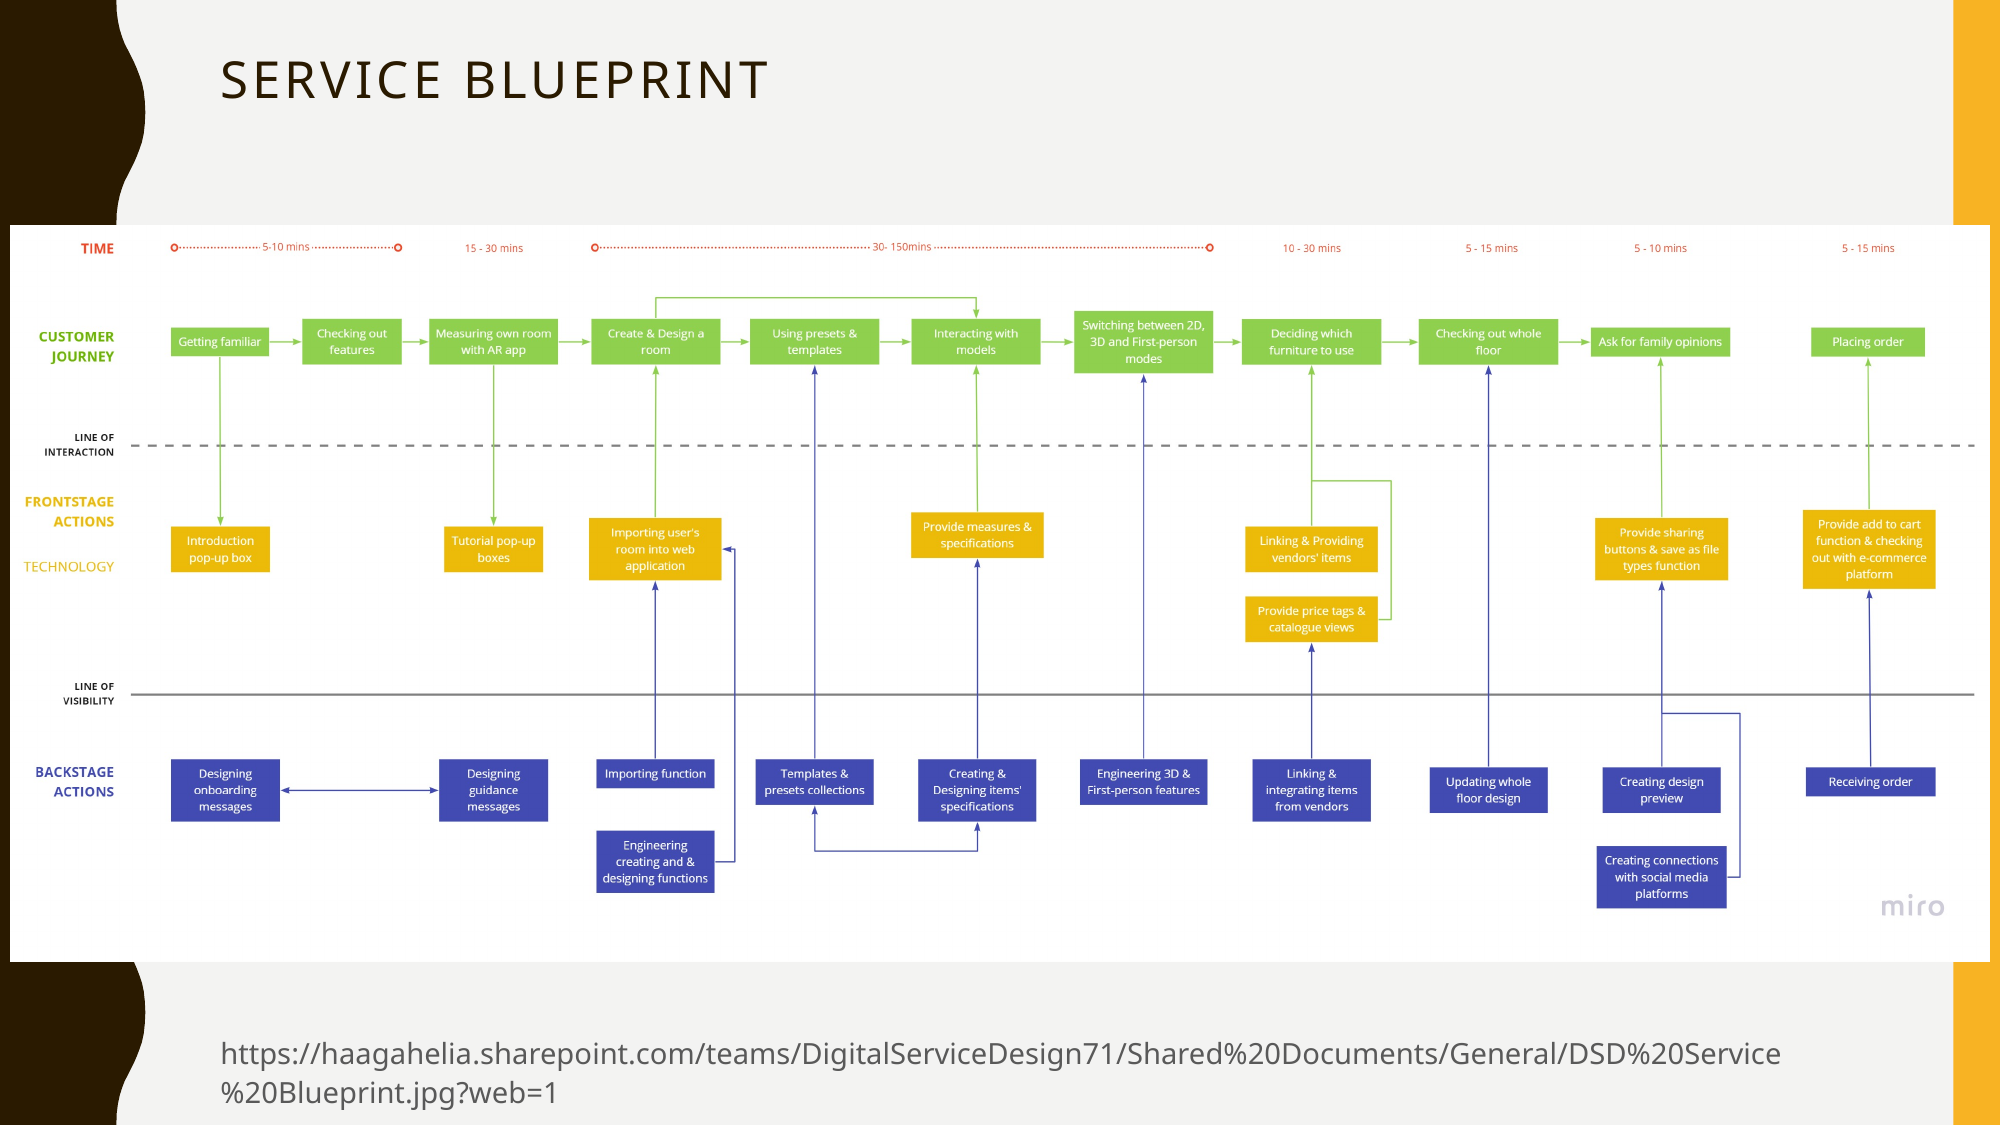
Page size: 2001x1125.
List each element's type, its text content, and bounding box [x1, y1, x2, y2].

list https://haagahelia.sharepoint.com/teams/DigitalServiceDesign71/Shared%20Documents/General/DSD%20Service%20Blueprint.jpg?web=1 [205, 962, 1875, 1065]
title SERVICE BLUEPRINT [205, 47, 1875, 179]
picture [10, 225, 1990, 962]
